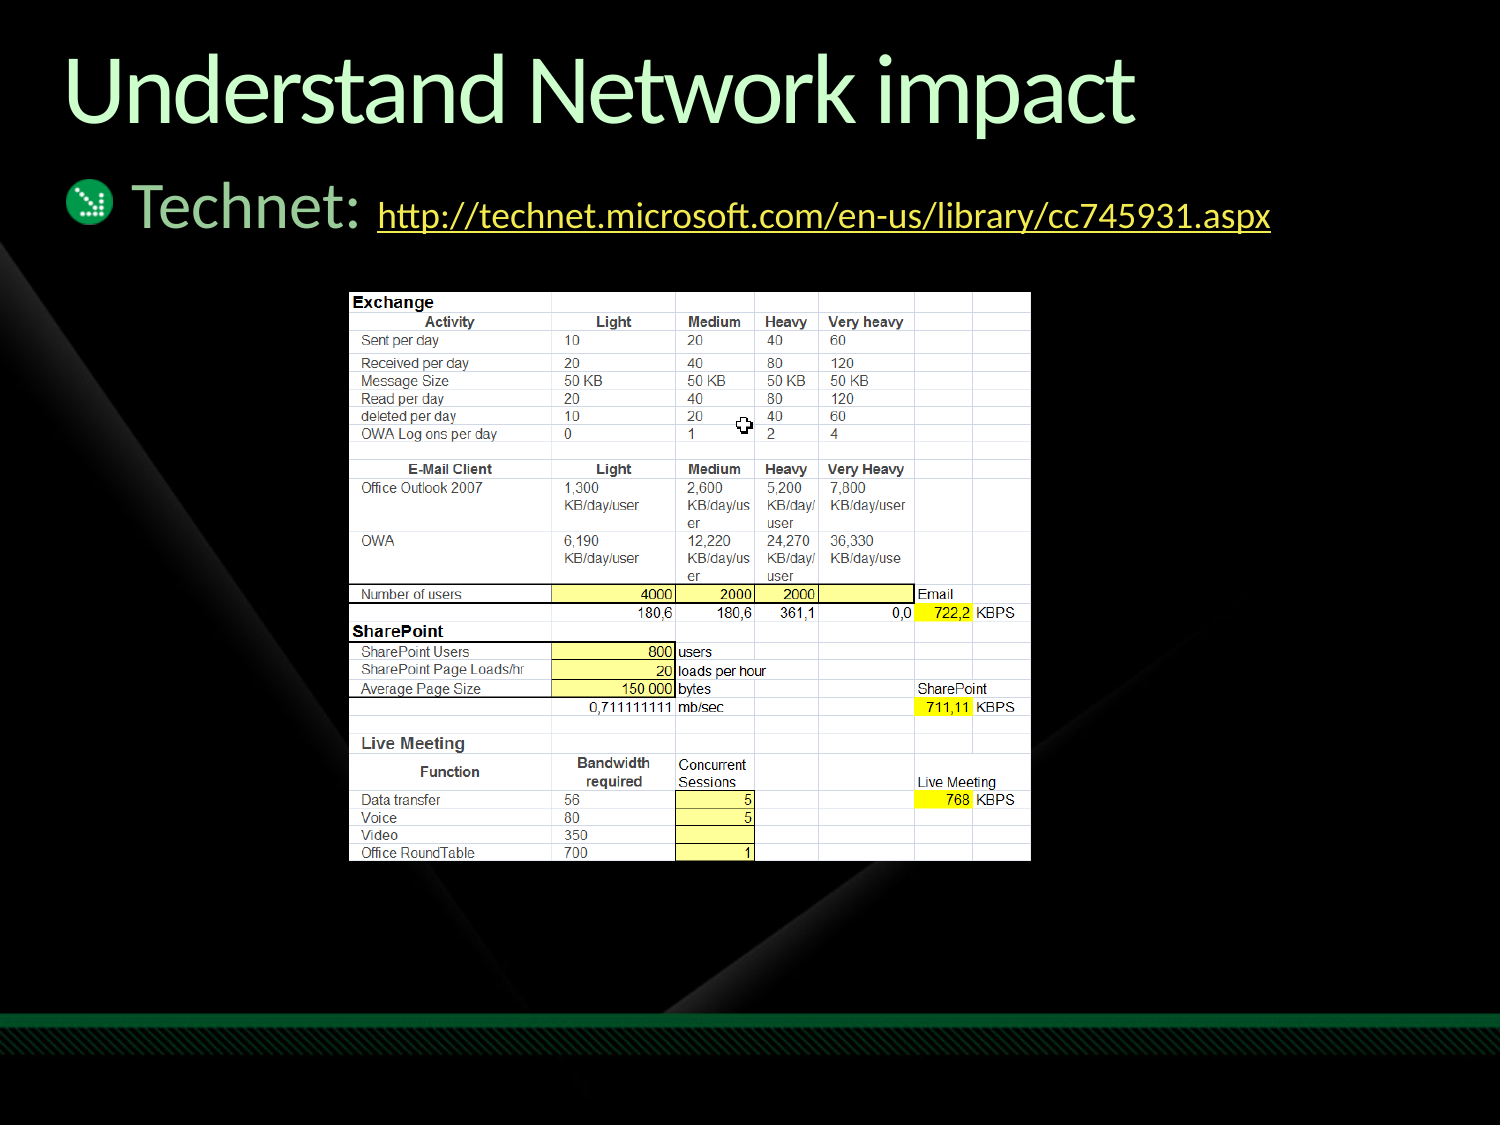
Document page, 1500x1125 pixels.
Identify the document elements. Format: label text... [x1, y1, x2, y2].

picture [0, 0, 1500, 1125]
title Understand Network impact [62, 37, 1438, 147]
list Technet: http://technet.microsoft.com/en-us/library/cc745931.aspx [66, 170, 1442, 919]
